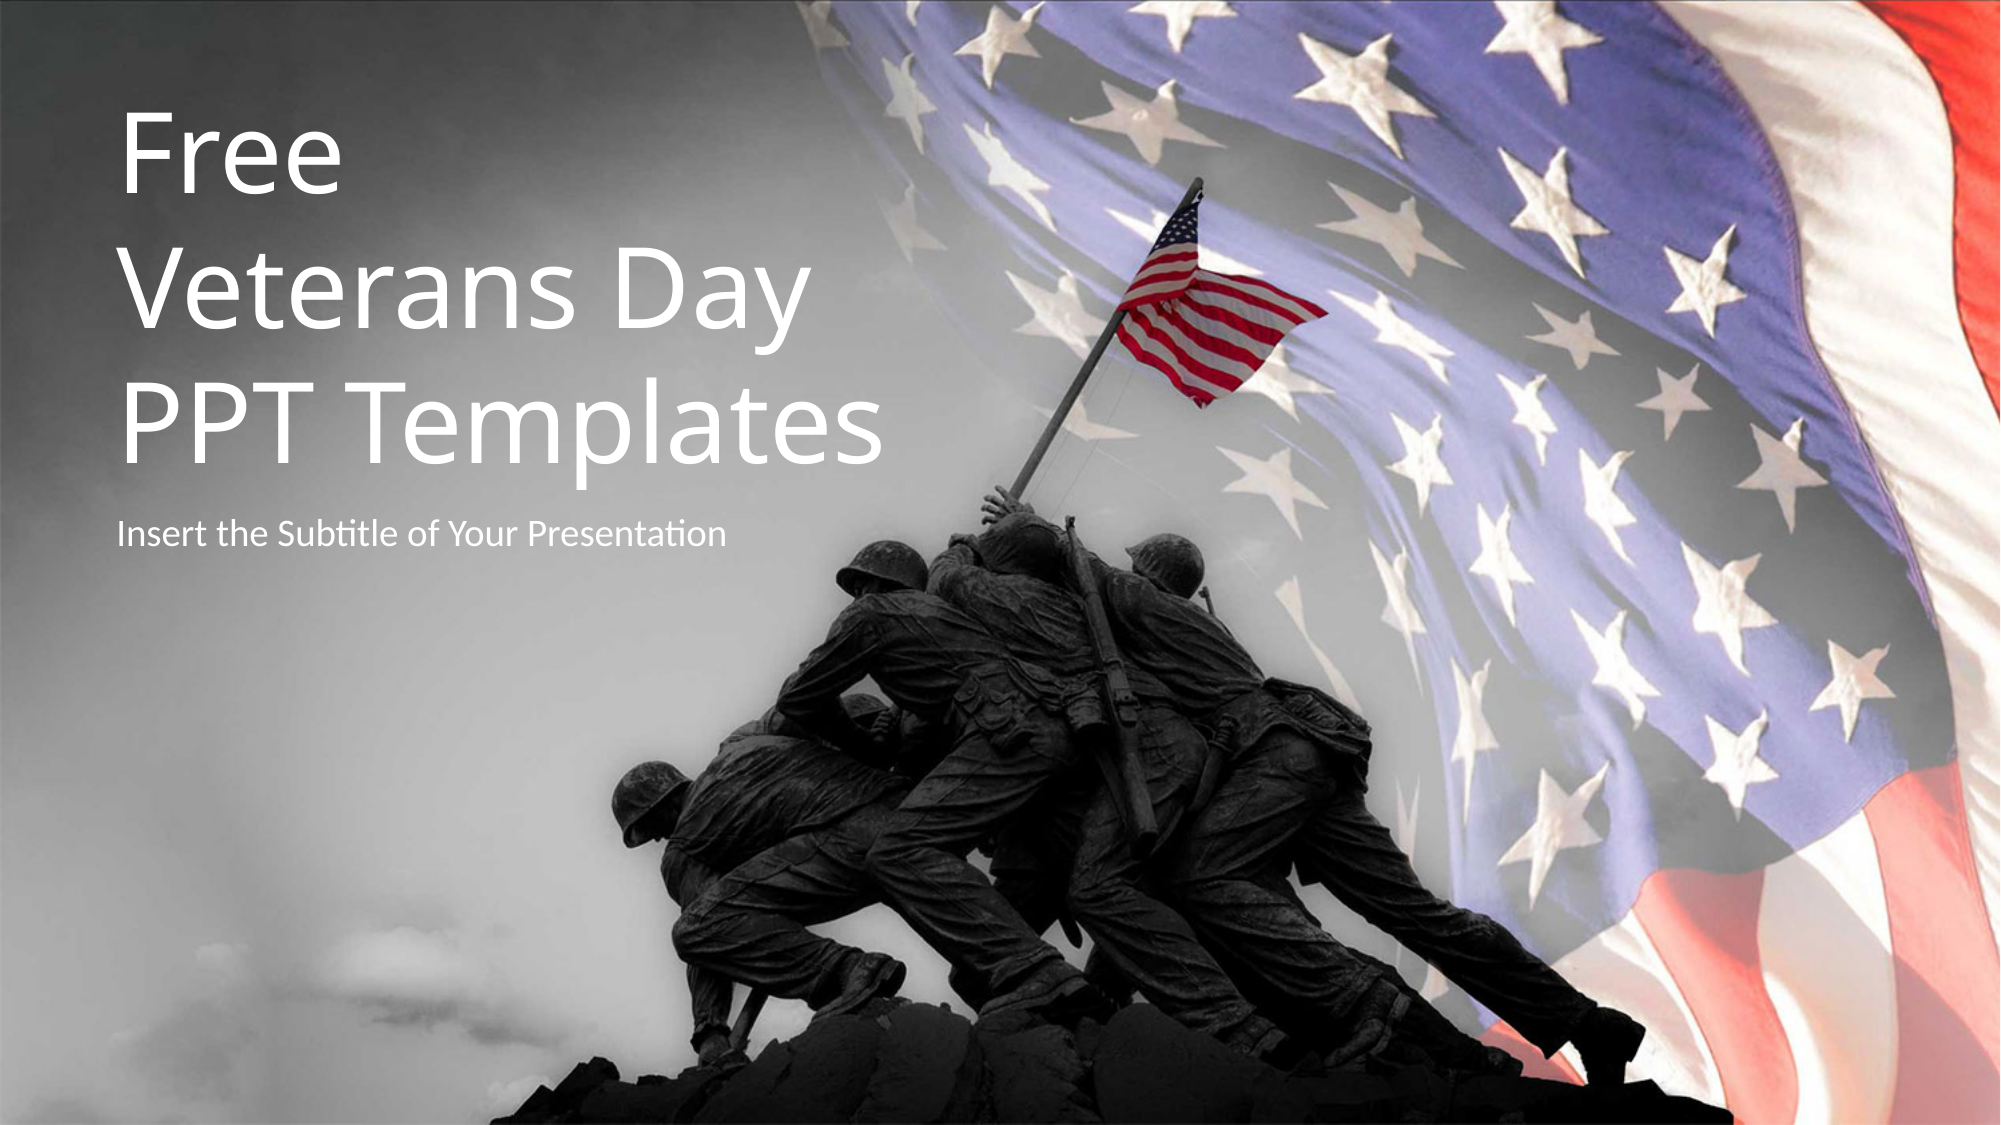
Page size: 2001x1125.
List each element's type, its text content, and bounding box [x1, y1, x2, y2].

picture [0, 0, 2001, 1125]
text_box Free Veterans Day PPT Templates [101, 74, 1060, 494]
text_box Insert the Subtitle of Your Presentation [101, 499, 1060, 562]
